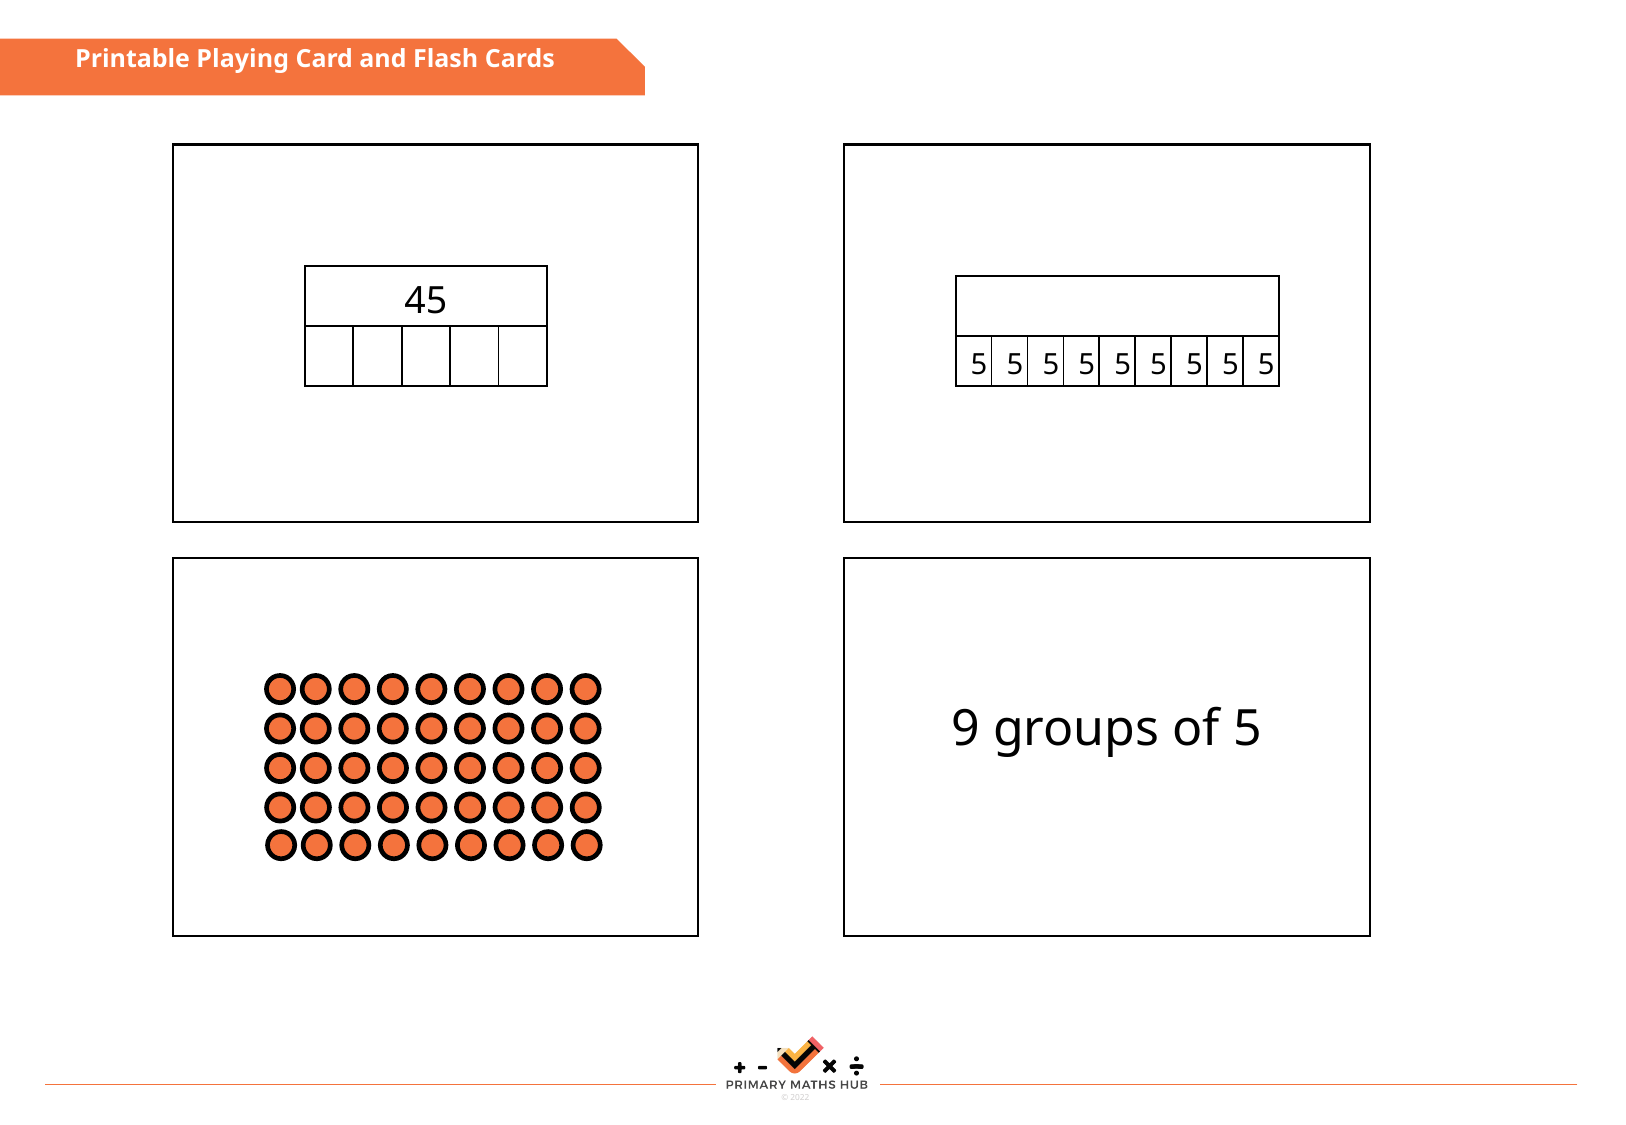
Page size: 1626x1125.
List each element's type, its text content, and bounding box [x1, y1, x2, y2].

text_box Printable Playing Card and Flash Cards [0, 37, 646, 97]
text_box [417, 830, 448, 860]
text_box [570, 713, 601, 744]
text_box [416, 674, 447, 704]
text_box [172, 557, 699, 937]
text_box [455, 792, 485, 823]
text_box [301, 753, 331, 783]
text_box [339, 713, 369, 744]
text_box [378, 753, 408, 783]
table_cell 5 [1244, 337, 1278, 385]
text_box [843, 557, 1371, 937]
text_box [378, 792, 408, 823]
text_box [265, 713, 295, 744]
text_box [416, 753, 447, 783]
text_box [265, 792, 295, 823]
text_box [455, 674, 485, 704]
table_cell [354, 327, 401, 385]
text_box [378, 713, 408, 744]
text_box [493, 674, 524, 704]
text_box [843, 143, 1371, 523]
text_box [301, 713, 331, 744]
text_box [379, 830, 409, 860]
picture [722, 1034, 872, 1094]
table_cell [306, 327, 352, 385]
table_cell 5 [1208, 337, 1242, 385]
text_box [533, 830, 563, 860]
table_cell 5 [1100, 337, 1134, 385]
text_box [532, 792, 562, 823]
table_header [957, 277, 1278, 335]
text_box [494, 830, 525, 860]
table_cell 5 [957, 337, 991, 385]
table_cell 5 [1028, 337, 1063, 385]
text_box [378, 674, 408, 704]
text_box [416, 713, 447, 744]
text_box [571, 753, 601, 783]
text_box [532, 674, 562, 704]
text_box [172, 143, 699, 523]
text_box [572, 830, 602, 860]
text_box [339, 792, 370, 823]
table_cell 5 [1136, 337, 1170, 385]
text_box [416, 792, 447, 823]
text_box [456, 830, 486, 860]
table_cell [403, 327, 449, 385]
text_box [493, 792, 524, 823]
table_cell 5 [1172, 337, 1206, 385]
text_box [339, 674, 369, 704]
text_box [340, 830, 370, 860]
table_cell [451, 327, 498, 385]
text_box [532, 753, 562, 783]
text_box [265, 753, 295, 783]
text_box [265, 674, 295, 704]
table_cell 5 [992, 337, 1027, 385]
text_box [493, 713, 524, 744]
table_header 45 [306, 267, 546, 325]
text_box © 2022 [720, 1084, 870, 1110]
text_box [266, 830, 296, 860]
text_box [532, 713, 562, 744]
table_cell 5 [1064, 337, 1098, 385]
text_box [339, 753, 370, 783]
text_box [301, 792, 331, 823]
text_box [570, 674, 601, 704]
text_box [302, 830, 332, 860]
text_box [455, 713, 485, 744]
table_cell [499, 327, 546, 385]
text_box [571, 792, 601, 823]
text_box 9 groups of 5 [844, 688, 1370, 763]
text_box [455, 753, 485, 783]
text_box [493, 753, 524, 783]
text_box [301, 674, 331, 704]
